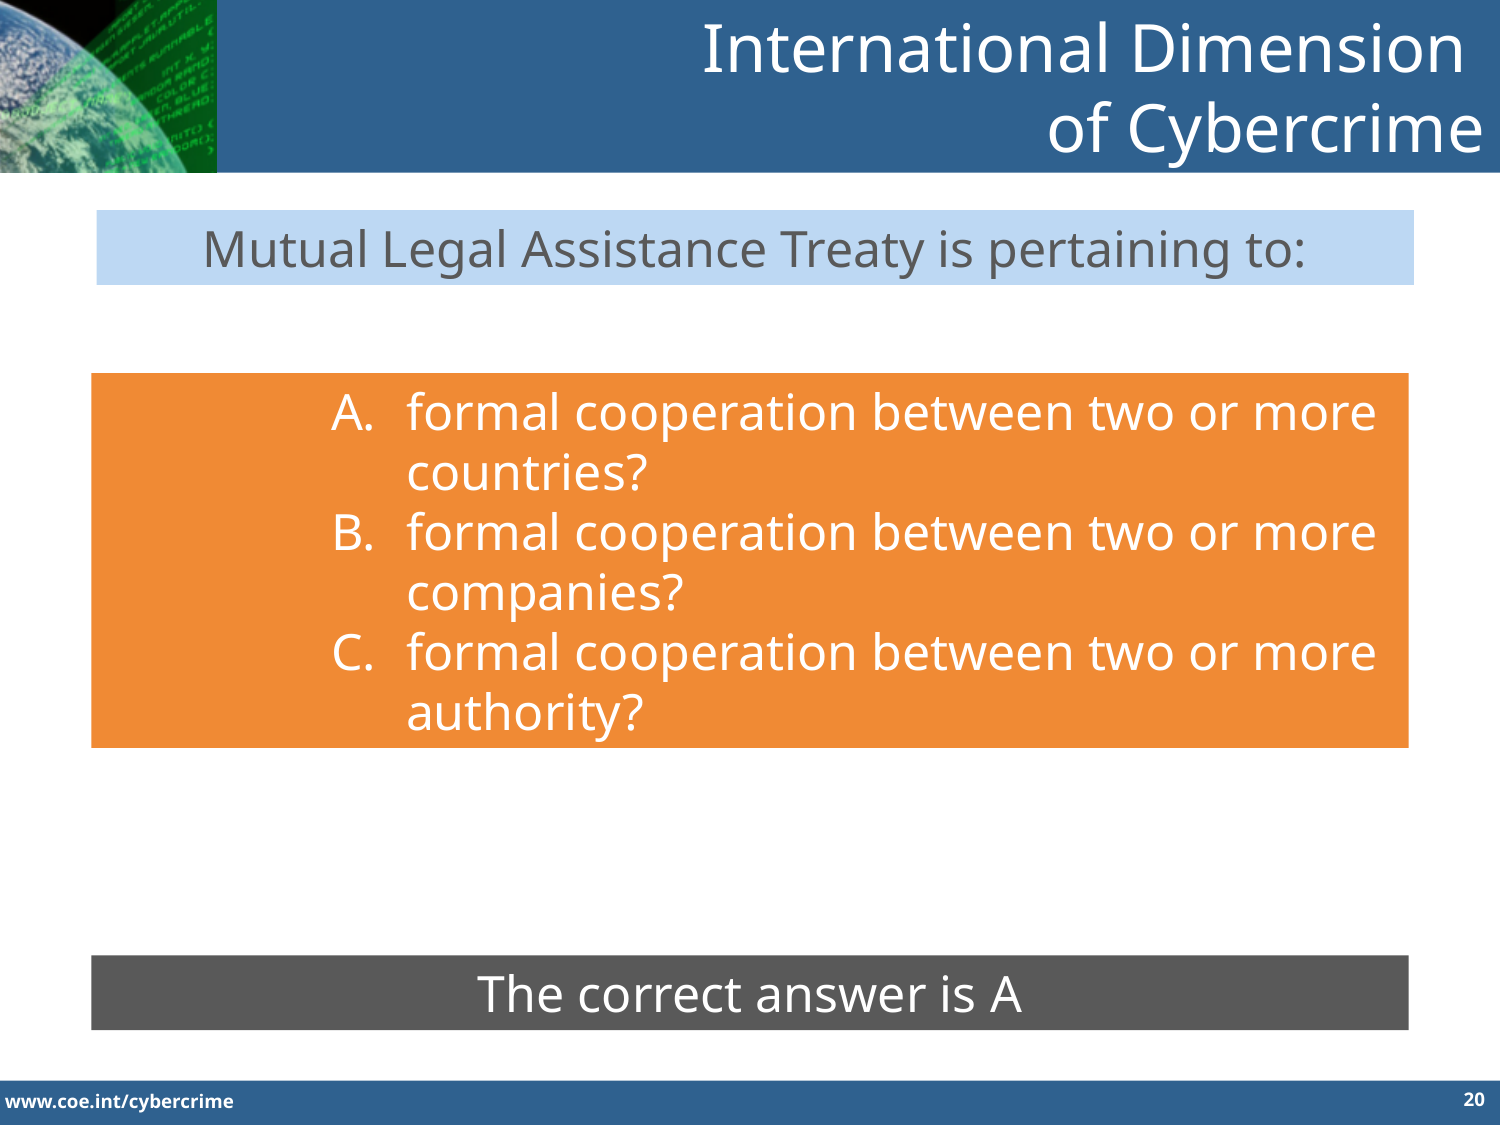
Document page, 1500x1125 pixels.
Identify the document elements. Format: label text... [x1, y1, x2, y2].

slide_number 20 [1149, 1079, 1500, 1125]
text_box The correct answer is A [91, 955, 1409, 1031]
text_box formal cooperation between two or more countries? formal cooperation between two or more companies? formal cooperation between two or more authority? [91, 373, 1409, 748]
text_box Mutual Legal Assistance Treaty is pertaining to: [96, 210, 1414, 285]
picture [0, 1, 217, 173]
text_box International Dimension of Cybercrime [329, 9, 1500, 162]
